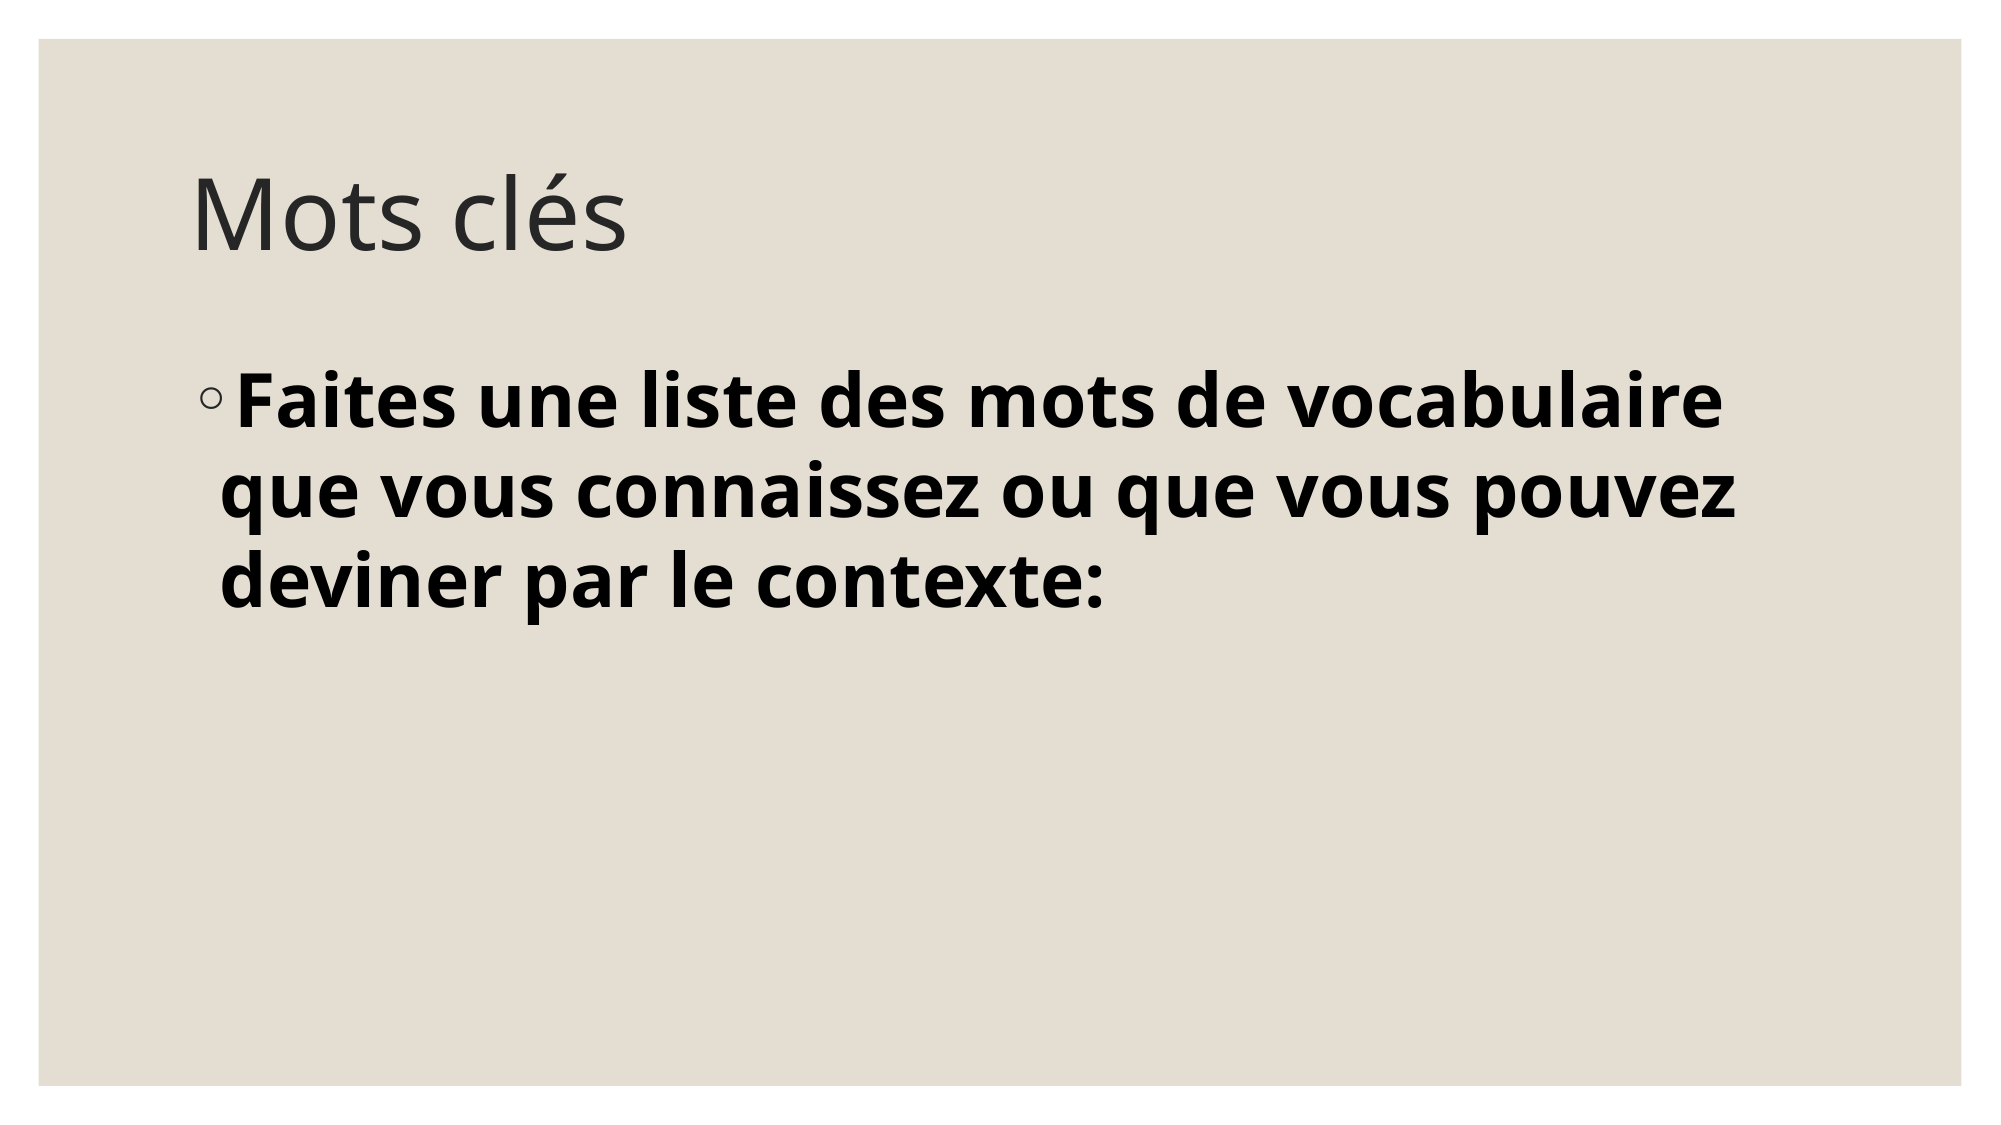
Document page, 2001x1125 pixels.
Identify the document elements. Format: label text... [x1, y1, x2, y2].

title Mots clés [174, 105, 1825, 331]
list Faites une liste des mots de vocabulaire que vous connaissez ou que vous pouvez deviner par le contexte: [174, 345, 1825, 990]
